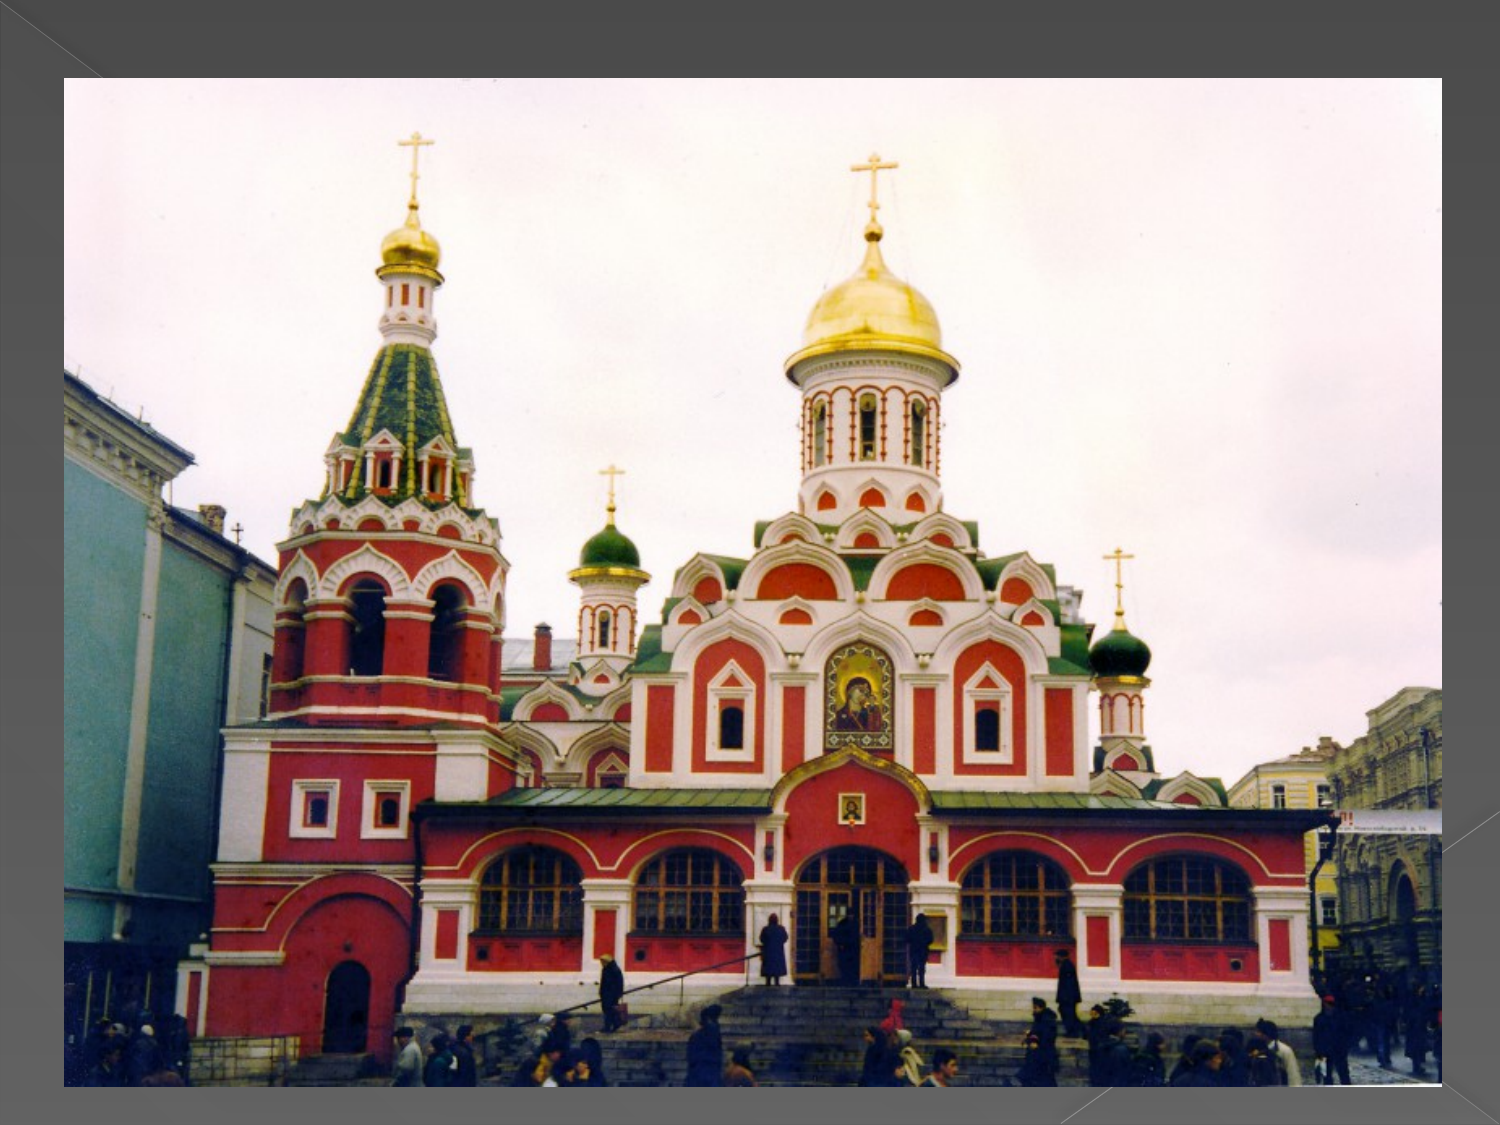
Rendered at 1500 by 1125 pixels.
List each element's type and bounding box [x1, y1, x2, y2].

picture [64, 77, 1442, 1088]
